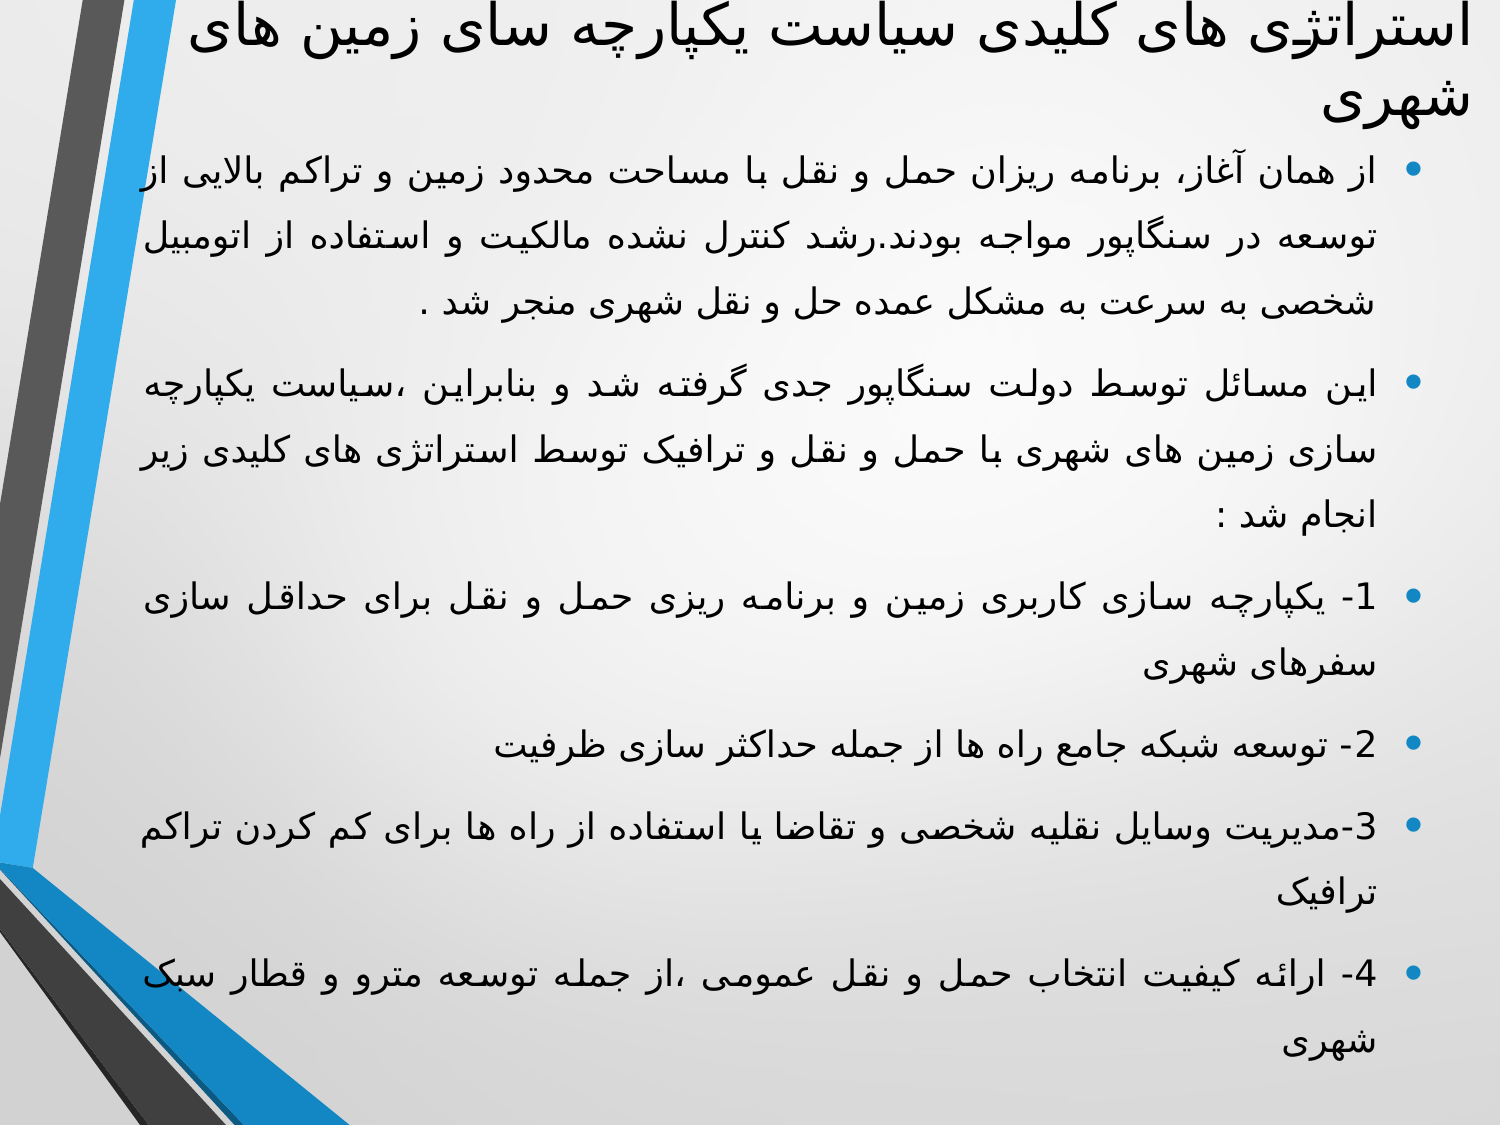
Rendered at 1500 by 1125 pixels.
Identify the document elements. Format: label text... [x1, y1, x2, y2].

title استراتژی های کلیدی سیاست یکپارچه سای زمین های شهری [159, 0, 1489, 114]
list از همان آغاز، برنامه ریزان حمل و نقل با مساحت محدود زمین و تراکم بالایی از توسعه در سنگاپور مواجه بودند.رشد کنترل نشده مالکیت و استفاده از اتومبیل شخصی به سرعت به مشکل عمده حل و نقل شهری منجر شد . این مسائل توسط دولت سنگاپور جدی گرفته شد و بنابراین ،سیاست یکپارچه سازی زمین های شهری با حمل و نقل و ترافیک توسط استراتژی های کلیدی زیر انجام شد : 1- یکپارچه سازی کاربری زمین و برنامه ریزی حمل و نقل برای حداقل سازی سفرهای شهری 2- توسعه شبکه جامع راه ها از جمله حداکثر سازی ظرفیت 3-مدیریت وسایل نقلیه شخصی و تقاضا یا استفاده از راه ها برای کم کردن تراکم ترافیک 4- ارائه کیفیت انتخاب حمل و نقل عمومی ،از جمله توسعه مترو و قطار سبک شهری [123, 113, 1433, 1071]
